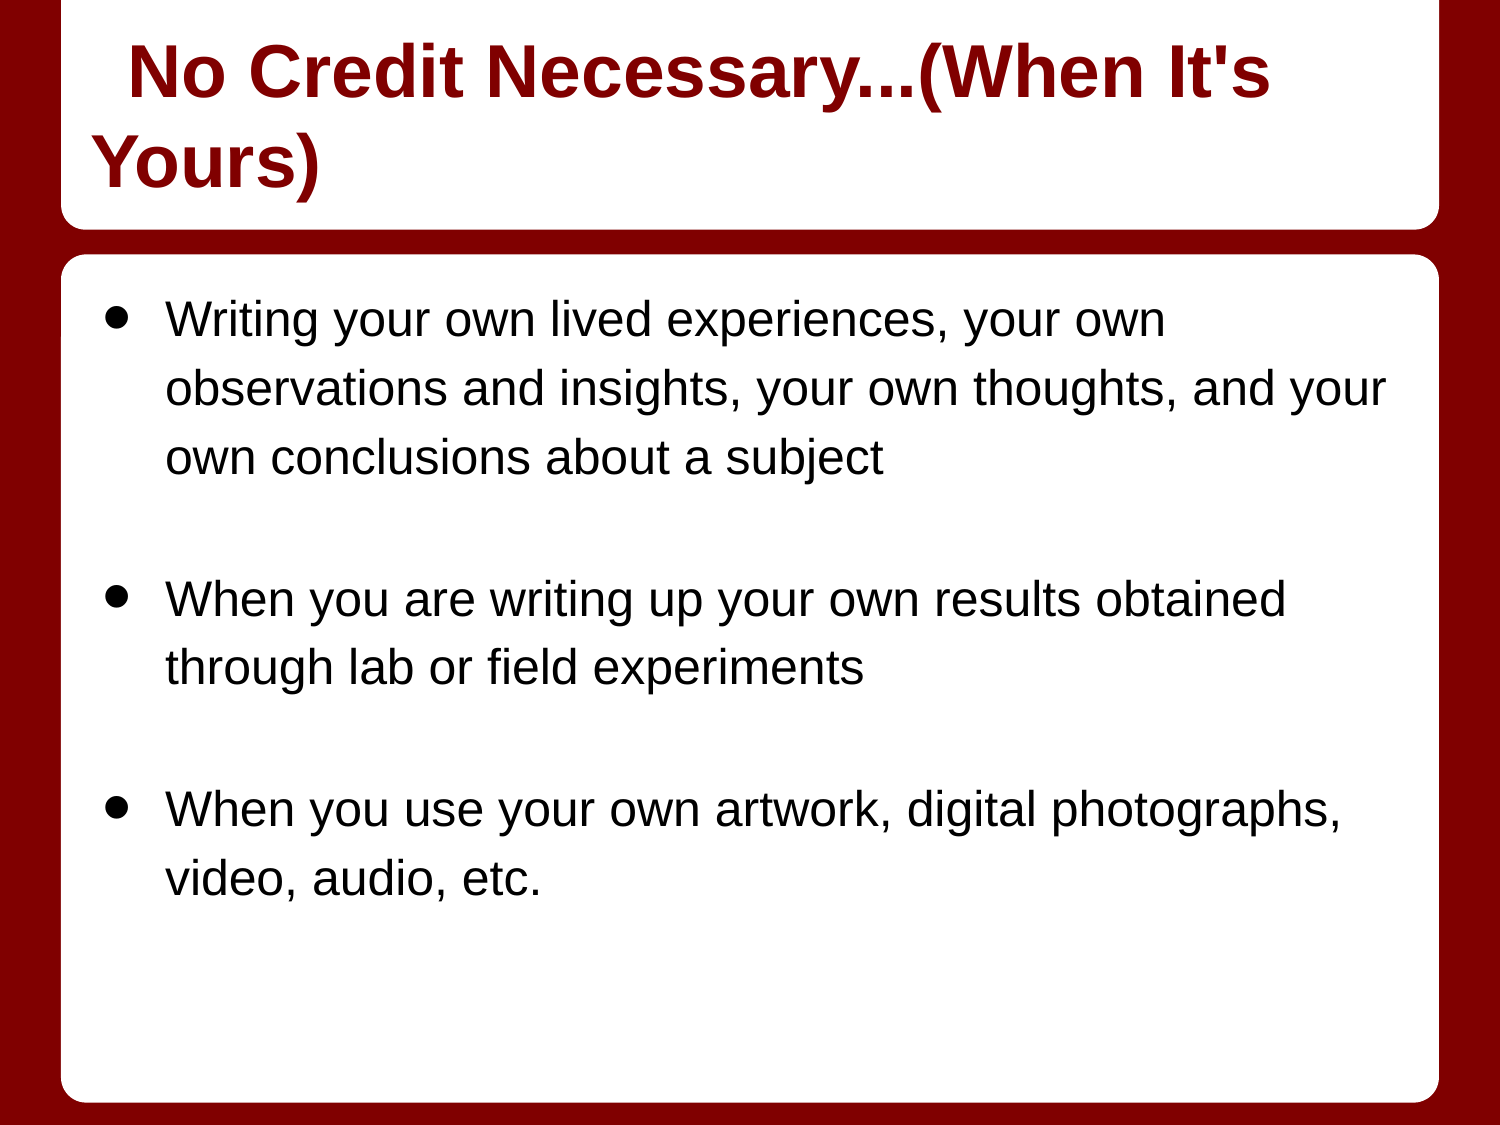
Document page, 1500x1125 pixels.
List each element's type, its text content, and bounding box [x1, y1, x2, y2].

title No Credit Necessary...(When It's Yours) [75, 0, 1425, 218]
list Writing your own lived experiences, your own observations and insights, your own thoughts, and your own conclusions about a subject When you are writing up your own results obtained through lab or field experiments When you use your own artwork, digital photographs, video, audio, etc. [75, 262, 1425, 1066]
